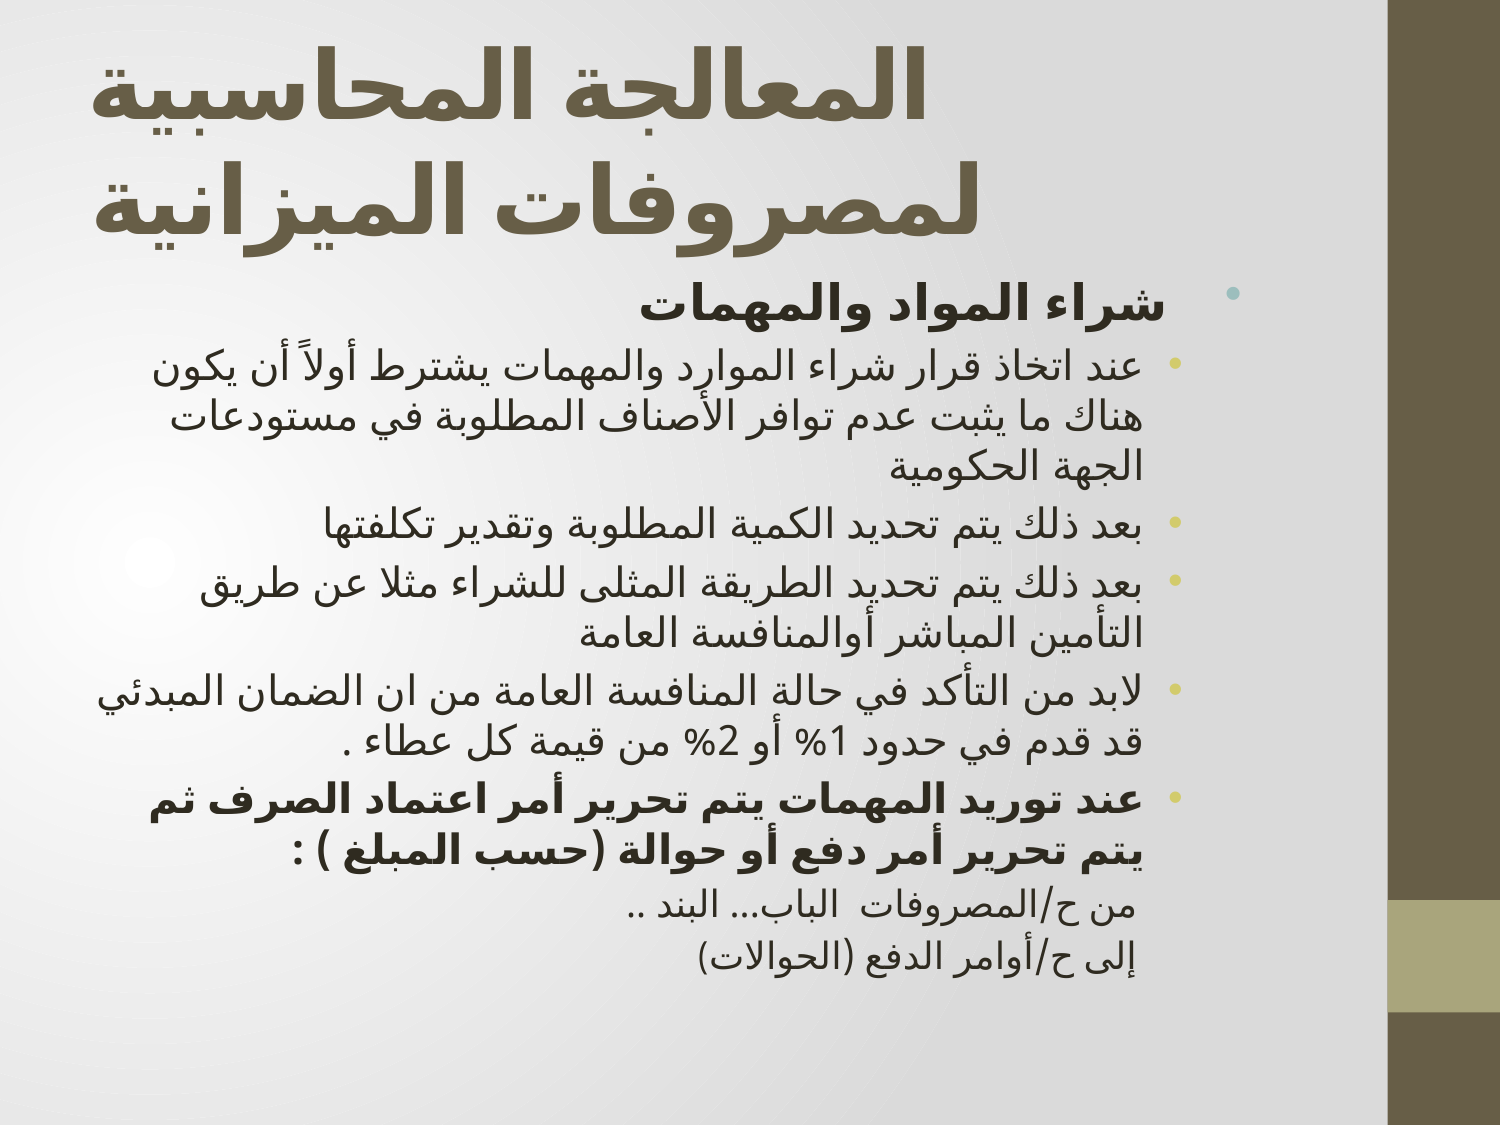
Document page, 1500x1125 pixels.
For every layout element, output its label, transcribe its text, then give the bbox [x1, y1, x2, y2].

title المعالجة المحاسبية لمصروفات الميزانية [75, 45, 1325, 233]
list شراء المواد والمهمات عند اتخاذ قرار شراء الموارد والمهمات يشترط أولاً أن يكون هناك ما يثبت عدم توافر الأصناف المطلوبة في مستودعات الجهة الحكومية بعد ذلك يتم تحديد الكمية المطلوبة وتقدير تكلفتها بعد ذلك يتم تحديد الطريقة المثلى للشراء مثلا عن طريق التأمين المباشر أوالمنافسة العامة لابد من التأكد في حالة المنافسة العامة من ان الضمان المبدئي قد قدم في حدود 1% أو 2% من قيمة كل عطاء . عند توريد المهمات يتم تحرير أمر اعتماد الصرف ثم يتم تحرير أمر دفع أو حوالة (حسب المبلغ ) : من ح/المصروفات الباب... البند .. إلى ح/أوامر الدفع (الحوالات) [75, 262, 1325, 1050]
